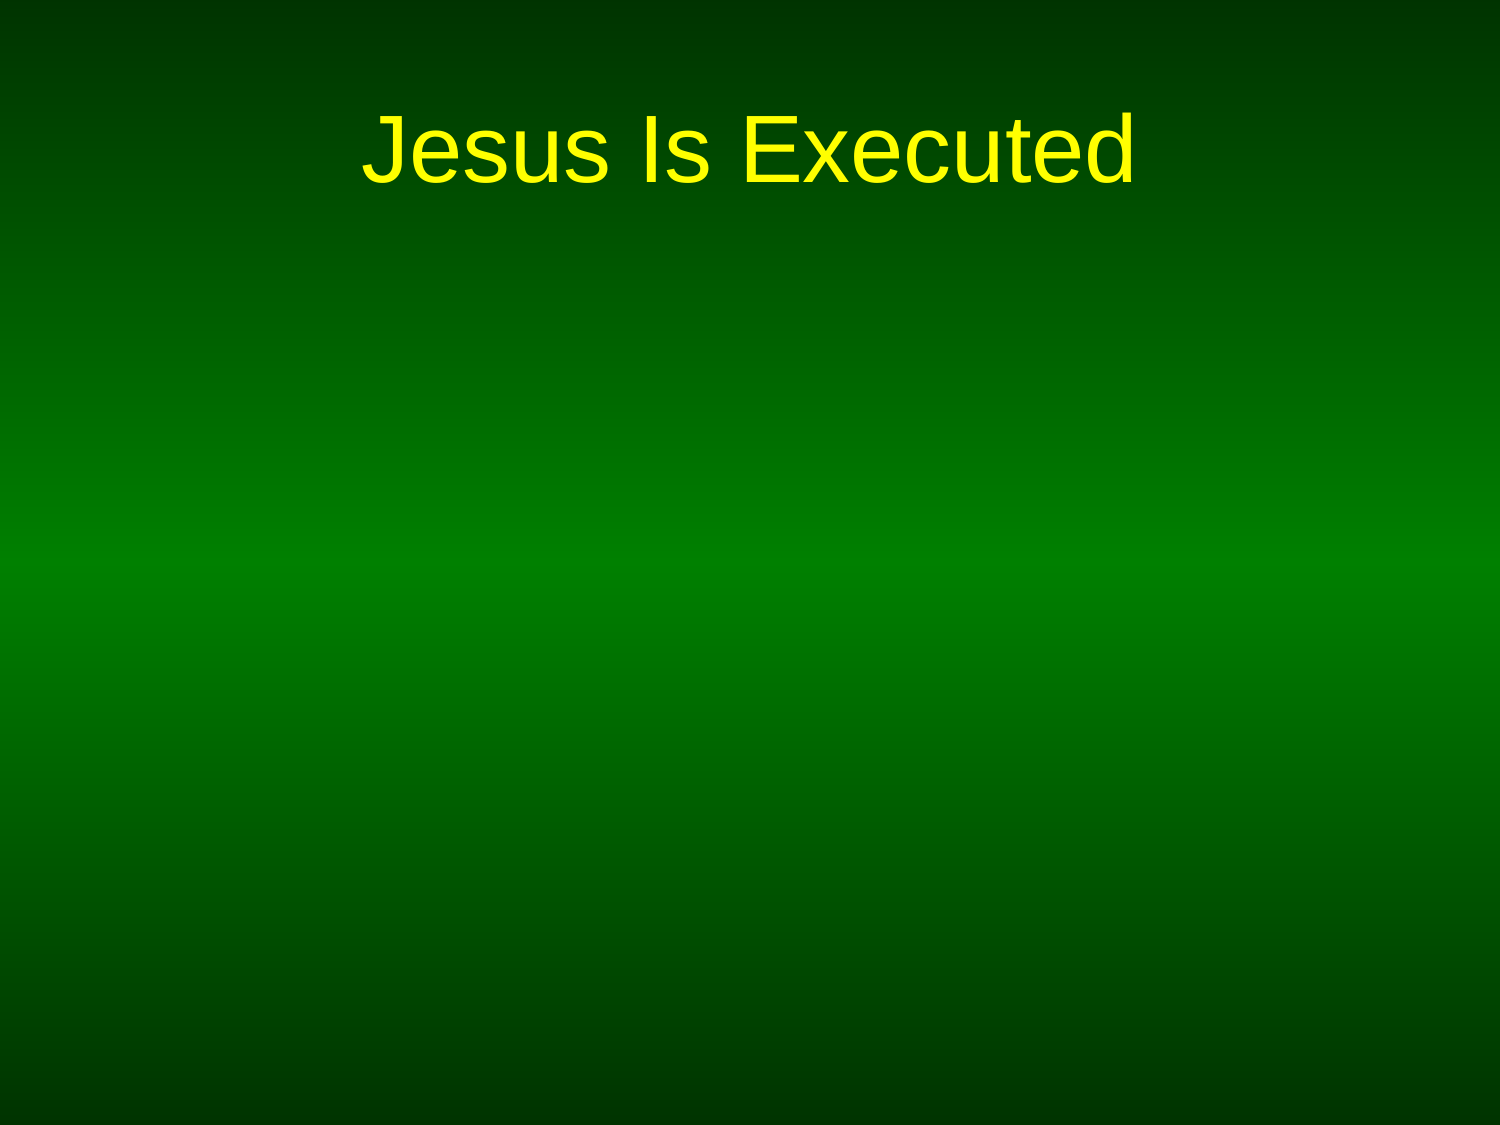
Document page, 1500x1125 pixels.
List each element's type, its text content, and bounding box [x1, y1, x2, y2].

title Jesus Is Executed [37, 50, 1463, 238]
